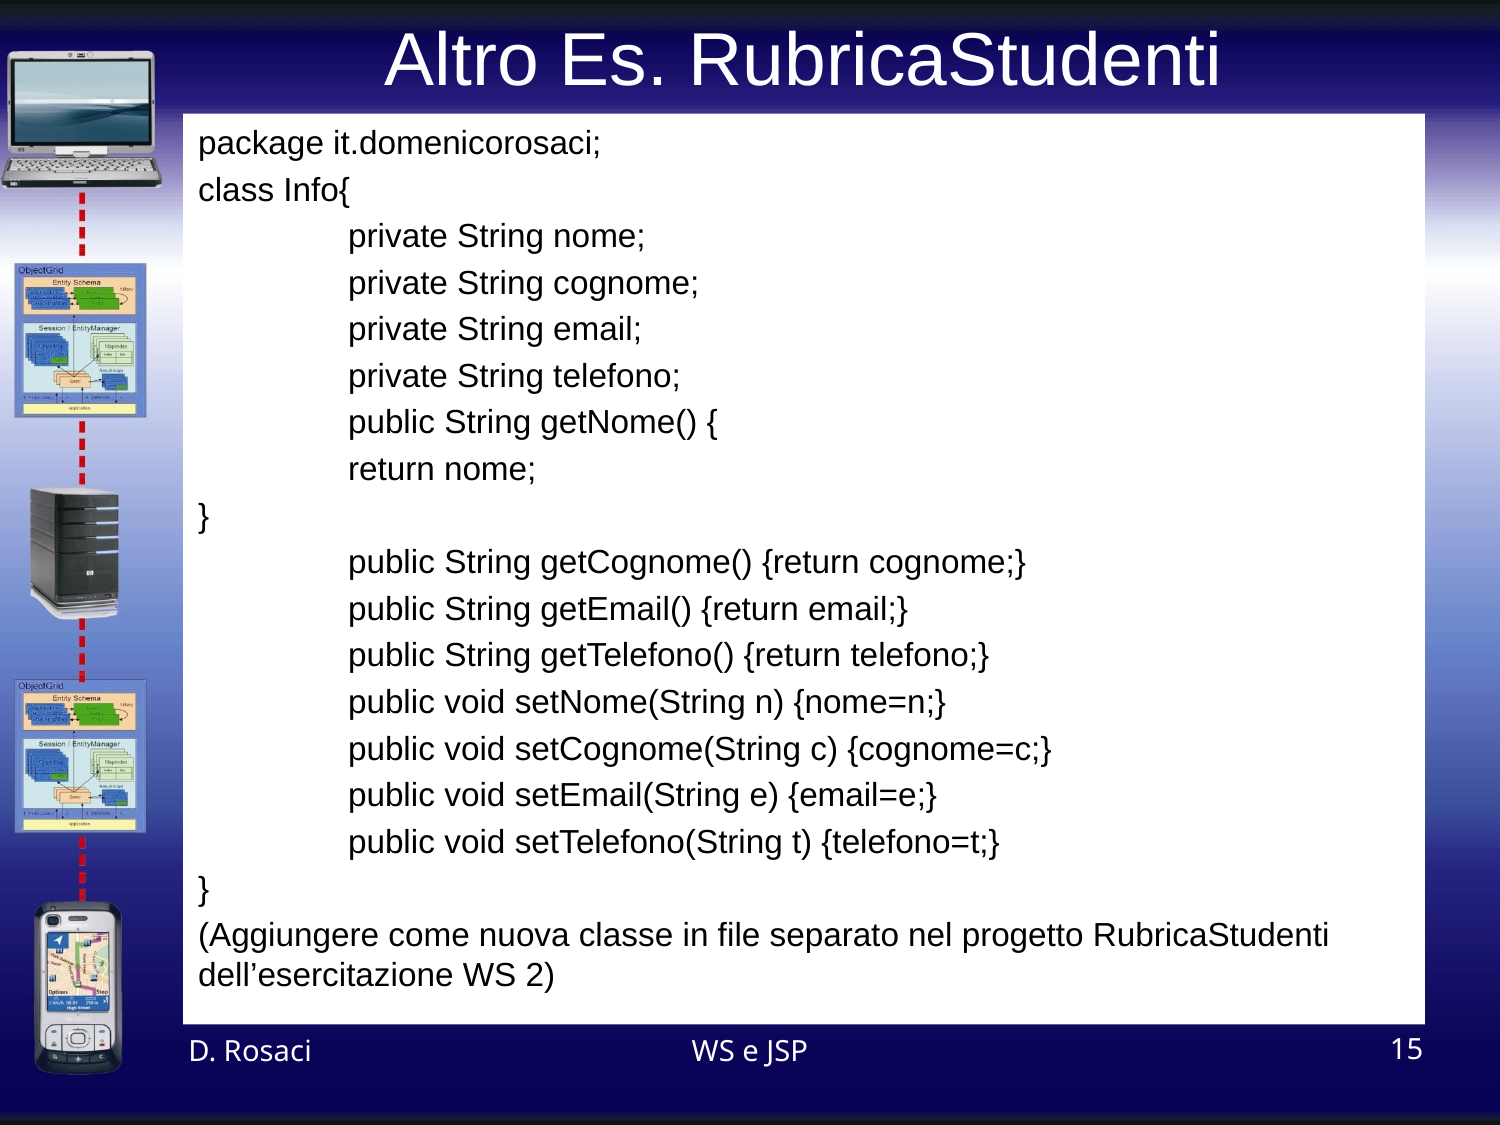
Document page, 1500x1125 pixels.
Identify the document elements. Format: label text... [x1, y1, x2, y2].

footer WS e JSP [512, 1024, 988, 1103]
title Altro Es. RubricaStudenti [182, 0, 1426, 113]
picture [0, 0, 1500, 1125]
list package it.domenicorosaci; class Info{ private String nome; private String cognome; private String email; private String telefono; public String getNome() { return nome; } public String getCognome() {return cognome;} public String getEmail() {return email;} public String getTelefono() {return telefono;} public void setNome(String n) {nome=n;} public void setCognome(String c) {cognome=c;} public void setEmail(String e) {email=e;} public void setTelefono(String t) {telefono=t;} } (Aggiungere come nuova classe in file separato nel progetto RubricaStudenti dell’esercitazione WS 2) [182, 113, 1426, 1025]
slide_number D. Rosaci [74, 1024, 426, 1103]
